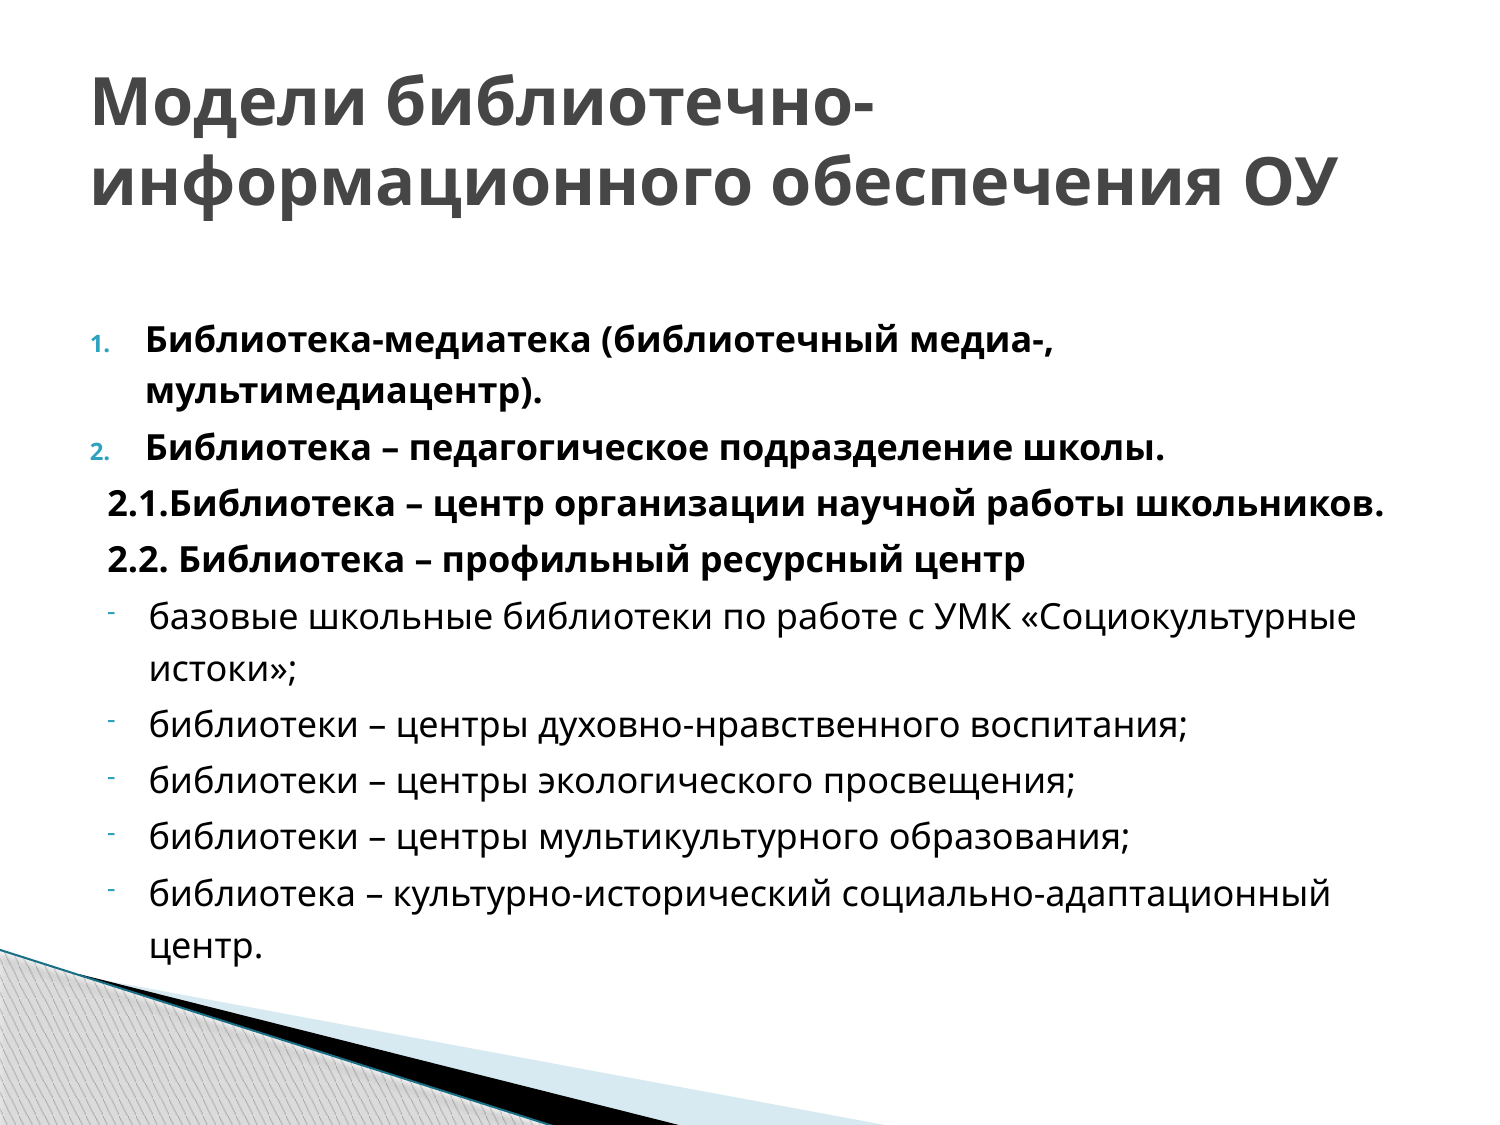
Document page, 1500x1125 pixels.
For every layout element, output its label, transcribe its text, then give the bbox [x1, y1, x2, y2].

title Модели библиотечно-информационного обеспечения ОУ [75, 45, 1425, 233]
list Библиотека-медиатека (библиотечный медиа-, мультимедиацентр). Библиотека – педагогическое подразделение школы. 2.1.Библиотека – центр организации научной работы школьников. 2.2. Библиотека – профильный ресурсный центр базовые школьные библиотеки по работе с УМК «Социокультурные истоки»; библиотеки – центры духовно-нравственного воспитания; библиотеки – центры экологического просвещения; библиотеки – центры мультикультурного образования; библиотека – культурно-исторический социально-адаптационный центр. [75, 299, 1425, 986]
